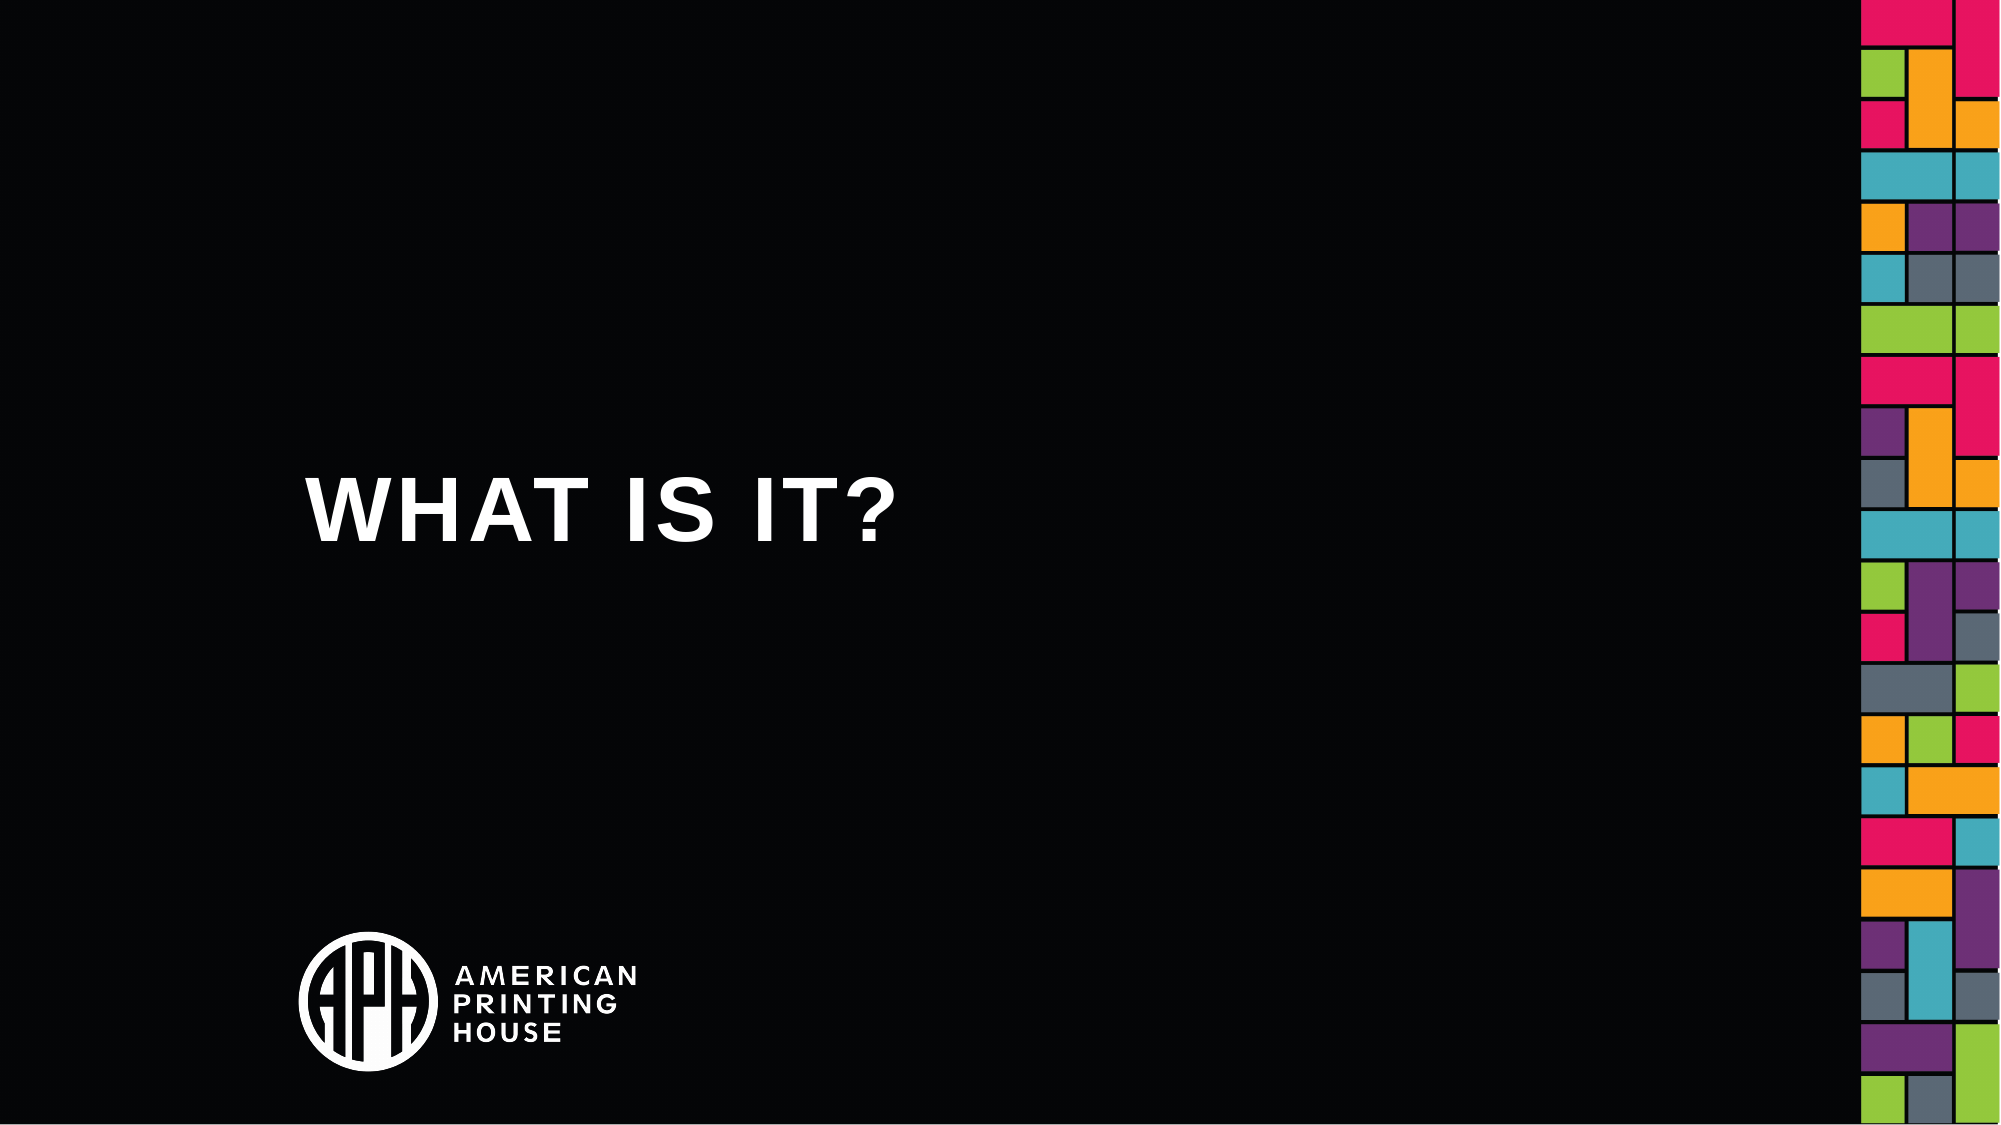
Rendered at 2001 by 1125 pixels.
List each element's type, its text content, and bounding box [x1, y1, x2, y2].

title What is it? [290, 454, 1736, 563]
picture [0, 0, 2001, 1125]
